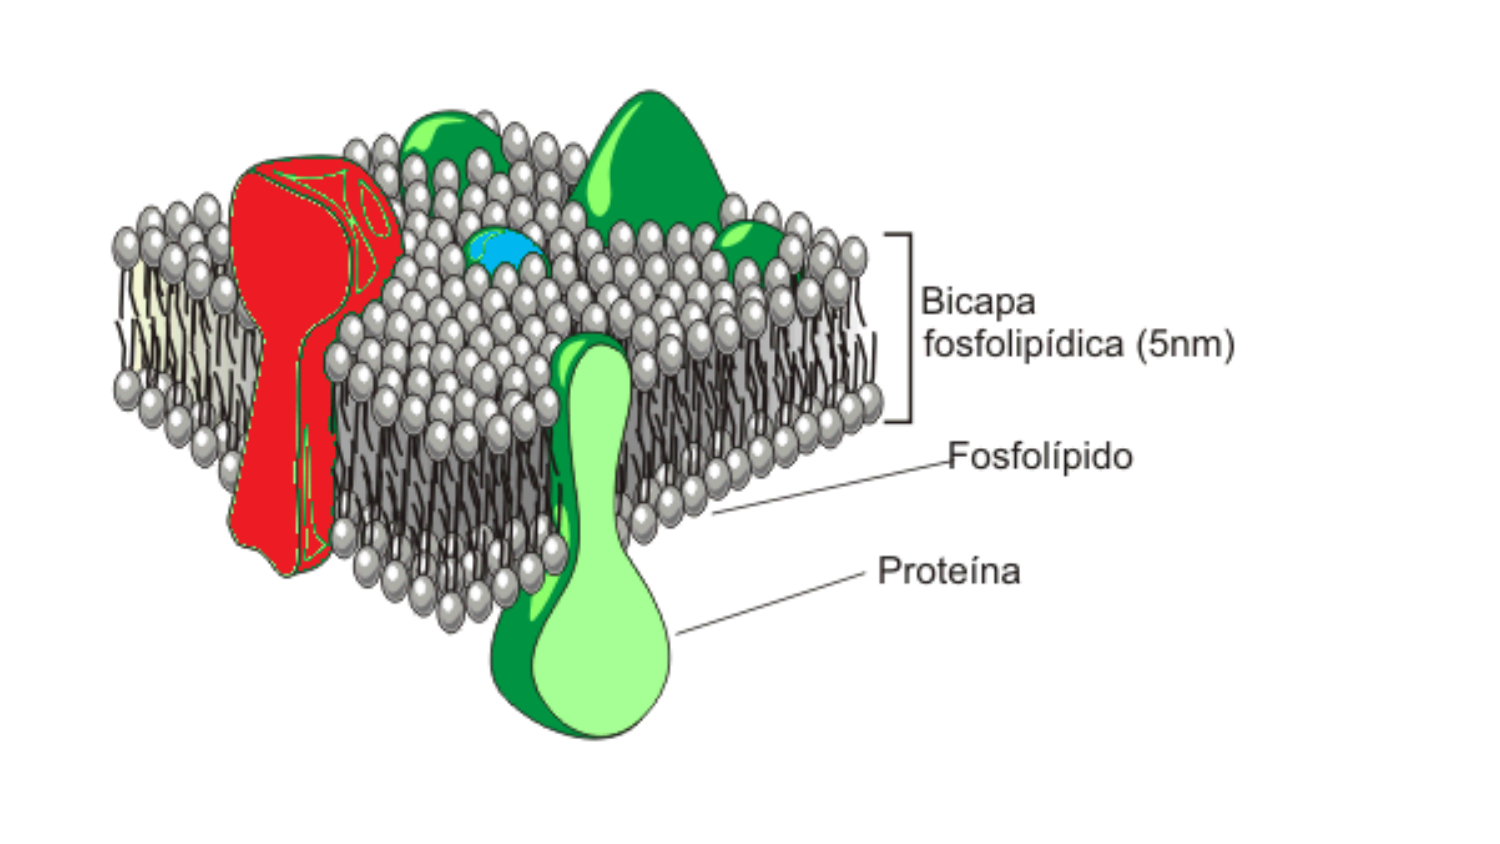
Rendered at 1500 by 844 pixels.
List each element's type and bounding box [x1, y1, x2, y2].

picture [81, 70, 1282, 809]
